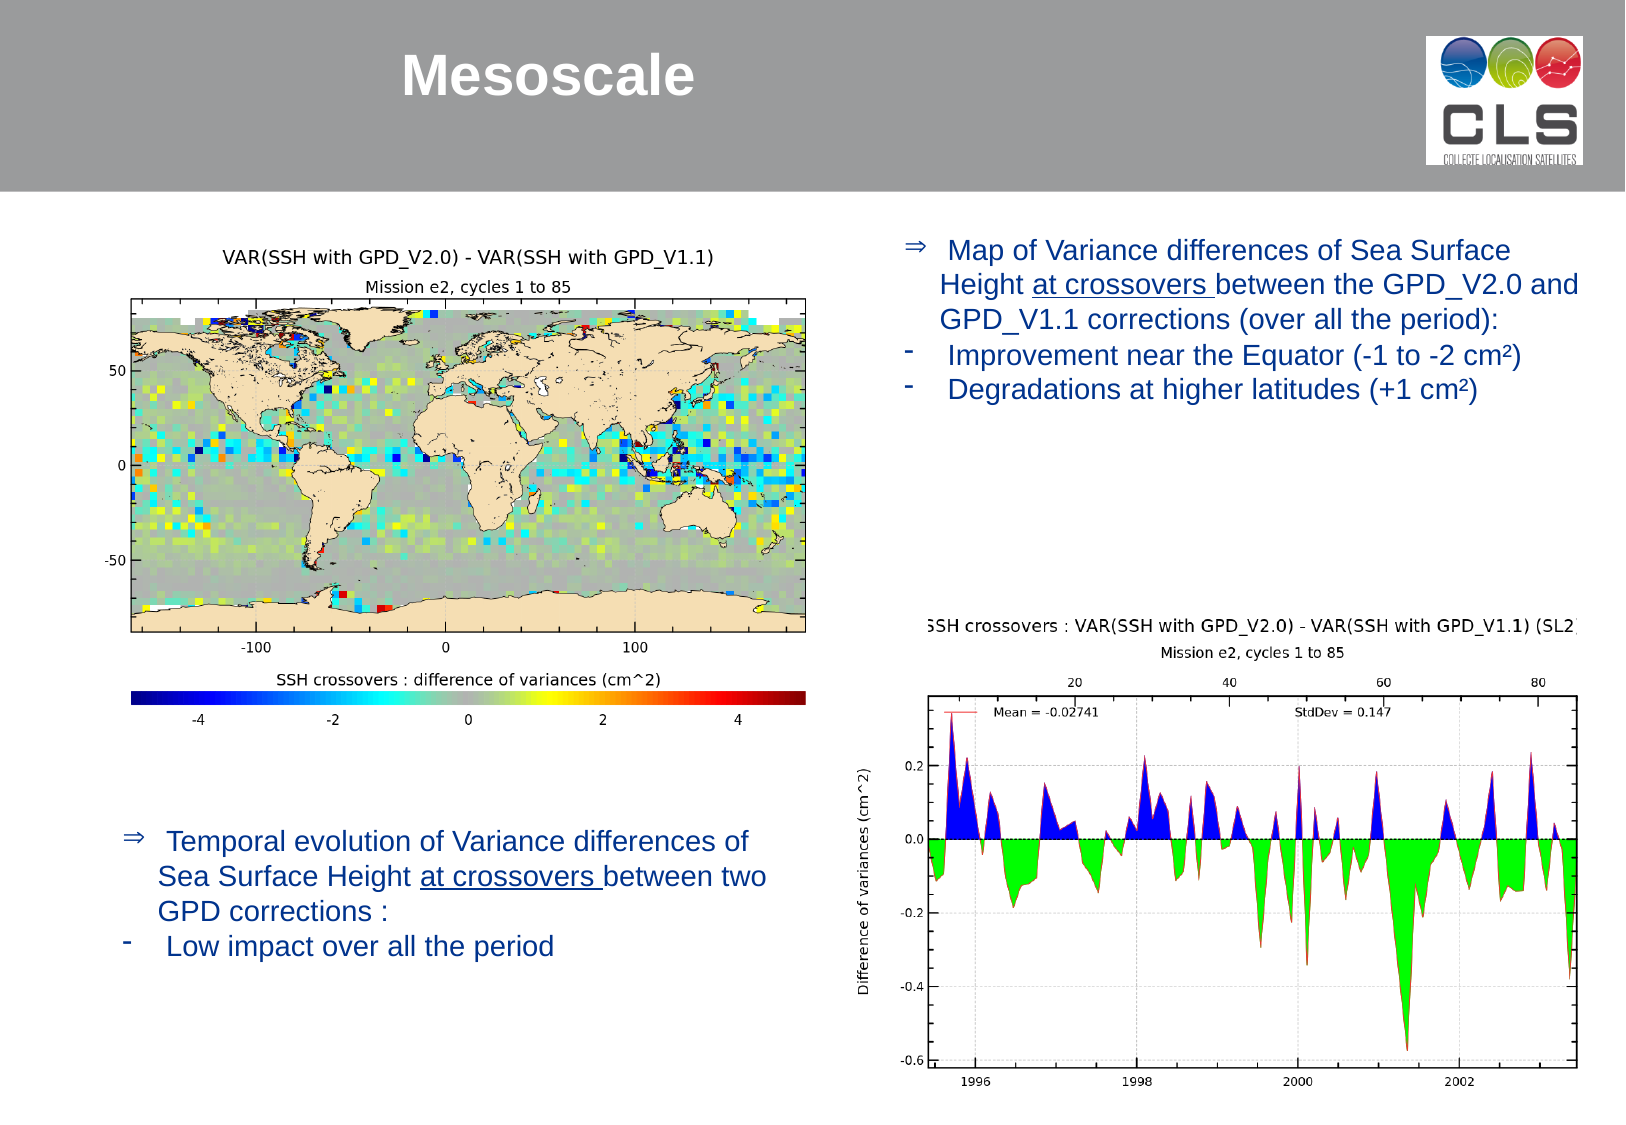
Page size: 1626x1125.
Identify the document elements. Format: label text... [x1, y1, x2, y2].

picture [48, 225, 1604, 1113]
text_box Map of Variance differences of Sea Surface Height at crossovers between the GPD_V2.0 and GPD_V1.1 corrections (over all the period): Improvement near the Equator (-1 to -2 cm²) Degradations at higher latitudes (+1 cm²) [889, 223, 1599, 518]
picture [1426, 36, 1583, 165]
text_box Mesoscale [386, 40, 1162, 119]
text_box Temporal evolution of Variance differences of Sea Surface Height at crossovers between two GPD corrections : Low impact over all the period [107, 814, 817, 970]
